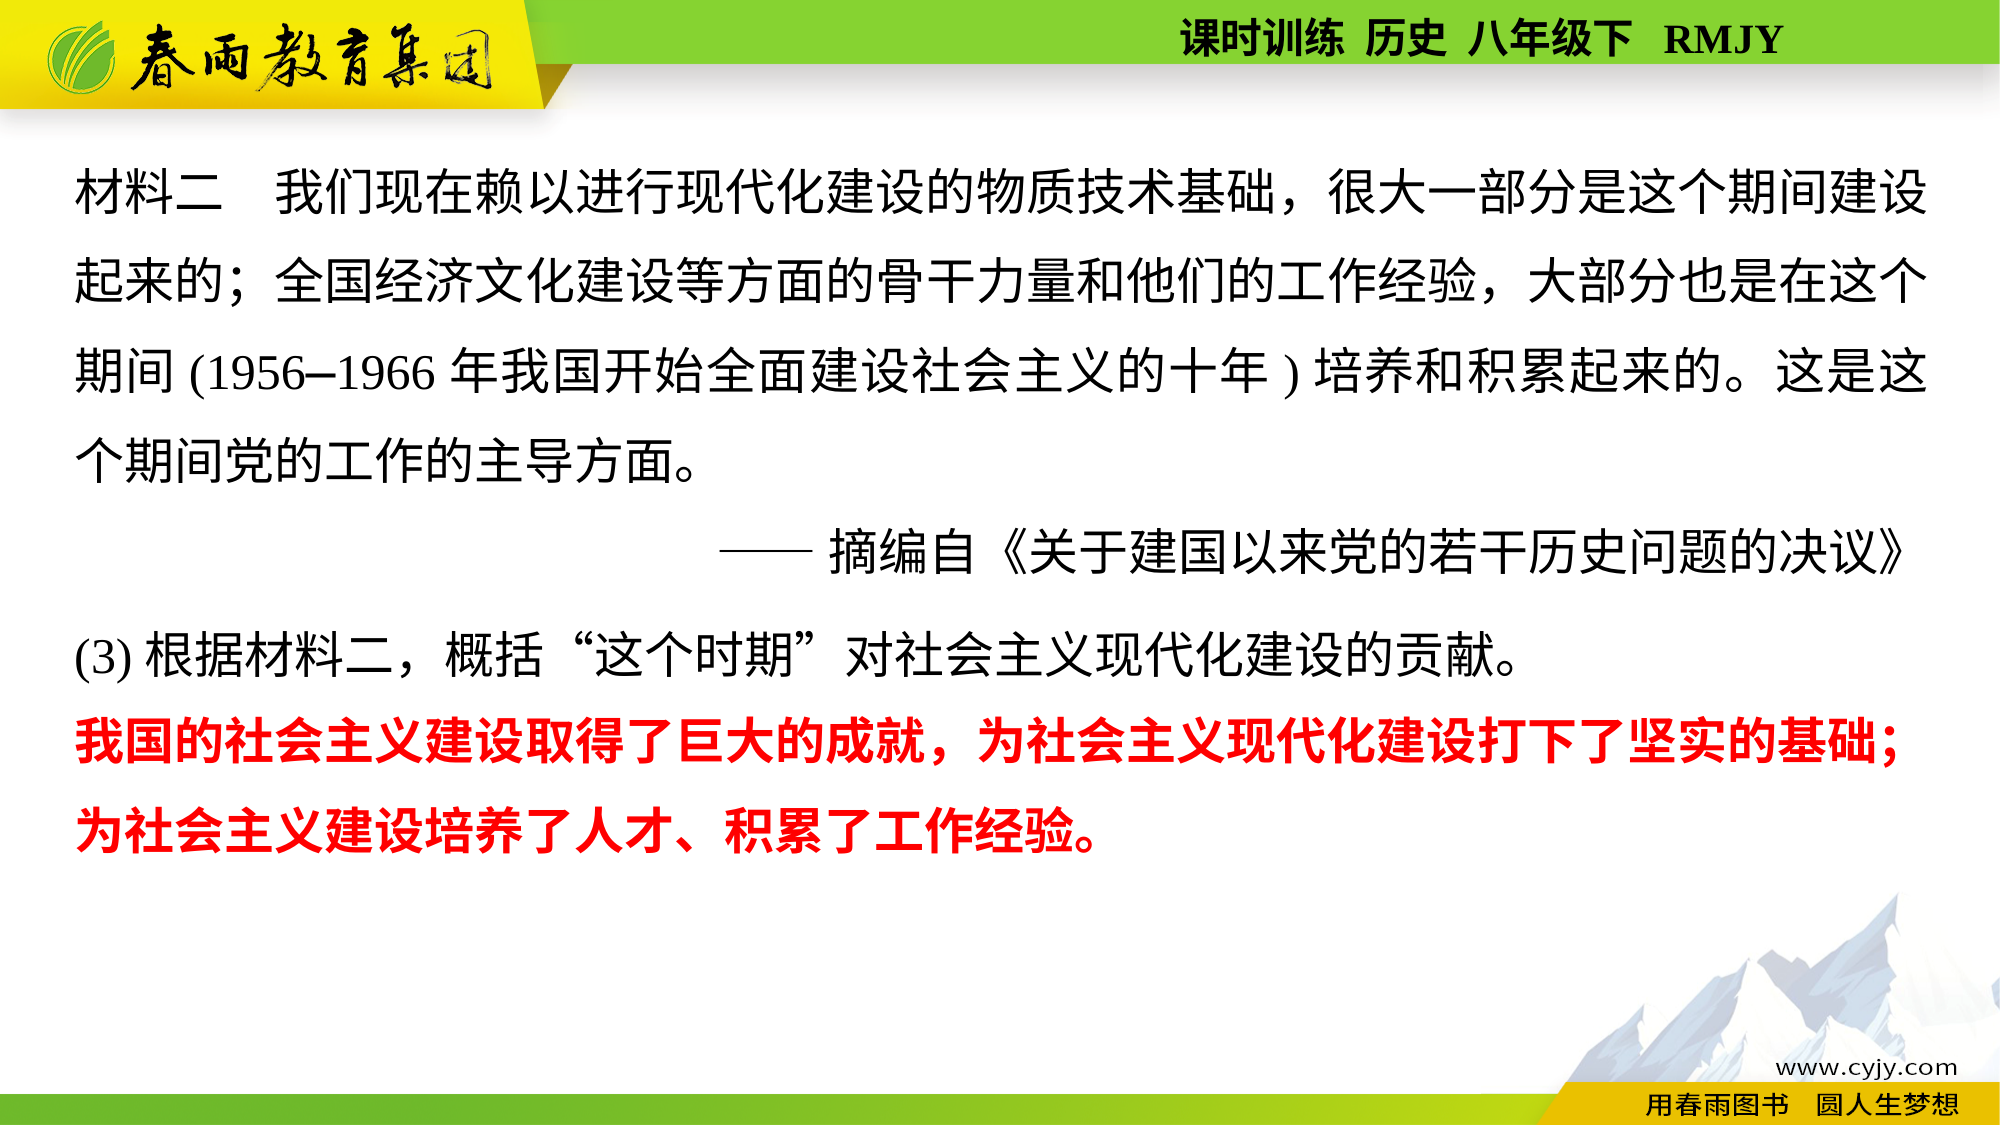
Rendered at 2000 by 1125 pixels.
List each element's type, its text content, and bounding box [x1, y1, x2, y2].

text_box 我国的社会主义建设取得了巨大的成就，为社会主义现代化建设打下了坚实的基础；为社会主义建设培养了人才、积累了工作经验。 [59, 672, 1944, 868]
picture [0, 0, 2000, 1125]
list 材料二 我们现在赖以进行现代化建设的物质技术基础，很大一部分是这个期间建设起来的；全国经济文化建设等方面的骨干力量和他们的工作经验，大部分也是在这个期间(1956—1966年我国开始全面建设社会主义的十年)培养和积累起来的。这是这个期间党的工作的主导方面。 ——摘编自《关于建国以来党的若干历史问题的决议》 [59, 122, 1944, 586]
text_box (3)根据材料二，概括“这个时期”对社会主义现代化建设的贡献。 [59, 586, 1944, 672]
